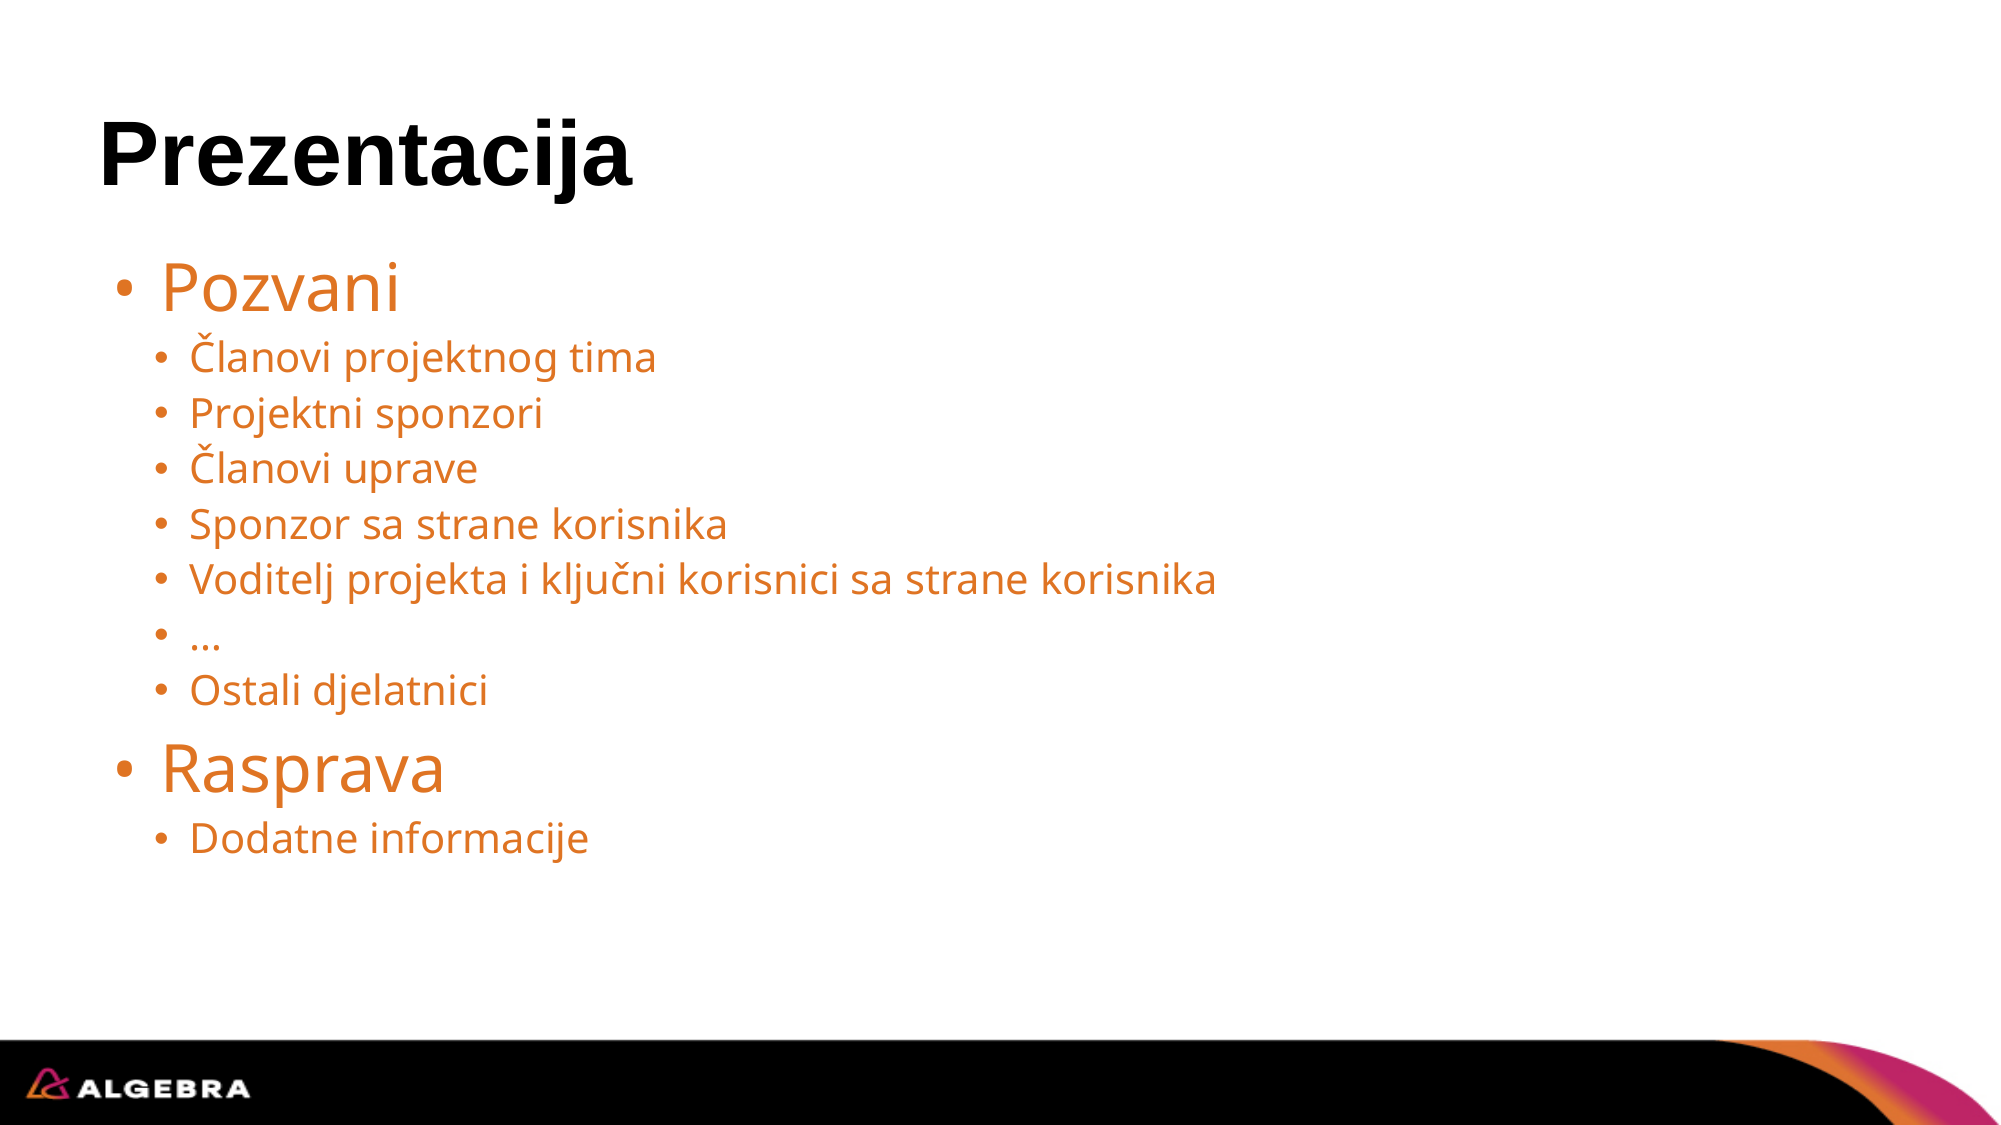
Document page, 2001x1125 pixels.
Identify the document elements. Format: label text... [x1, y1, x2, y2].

title Prezentacija [98, 81, 1910, 213]
picture [0, 0, 2001, 1125]
list Pozvani Članovi projektnog tima Projektni sponzori Članovi uprave Sponzor sa strane korisnika Voditelj projekta i ključni korisnici sa strane korisnika … Ostali djelatnici Rasprava Dodatne informacije [98, 246, 1908, 991]
